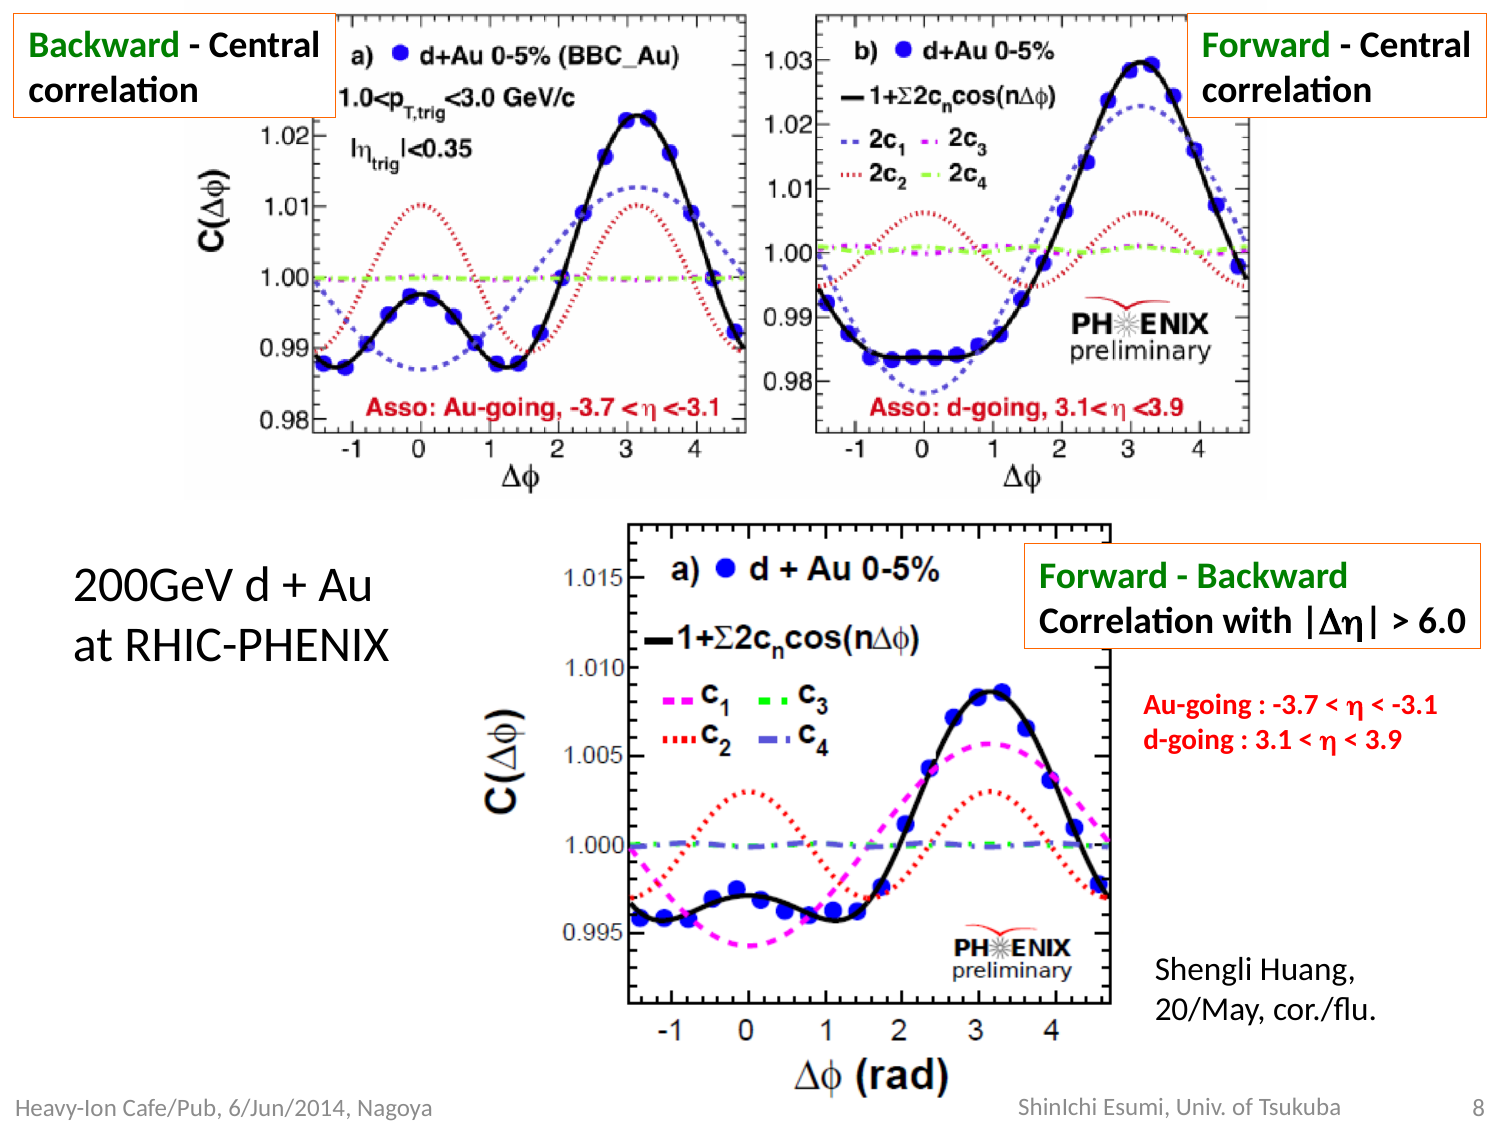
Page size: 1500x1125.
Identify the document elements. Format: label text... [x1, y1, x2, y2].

text_box Forward - Backward Correlation with |Dh| > 6.0 [1168, 543, 1481, 649]
text_box Forward - Central correlation [1271, 13, 1487, 118]
slide_number Heavy-Ion Cafe/Pub, 6/Jun/2014, Nagoya [0, 1087, 457, 1125]
text_box Shengli Huang, 20/May, cor./flu. [1168, 939, 1393, 1035]
slide_number 8 [1393, 1086, 1500, 1125]
footer ShinIchi Esumi, Univ. of Tsukuba [1168, 1086, 1393, 1125]
text_box 200GeV d + Au at RHIC-PHENIX [58, 544, 416, 679]
text_box Au-going : -3.7 < h < -3.1 d-going : 3.1 < h < 3.9 [1168, 677, 1484, 763]
picture [183, 0, 1267, 1125]
text_box Backward - Central correlation [13, 13, 178, 118]
